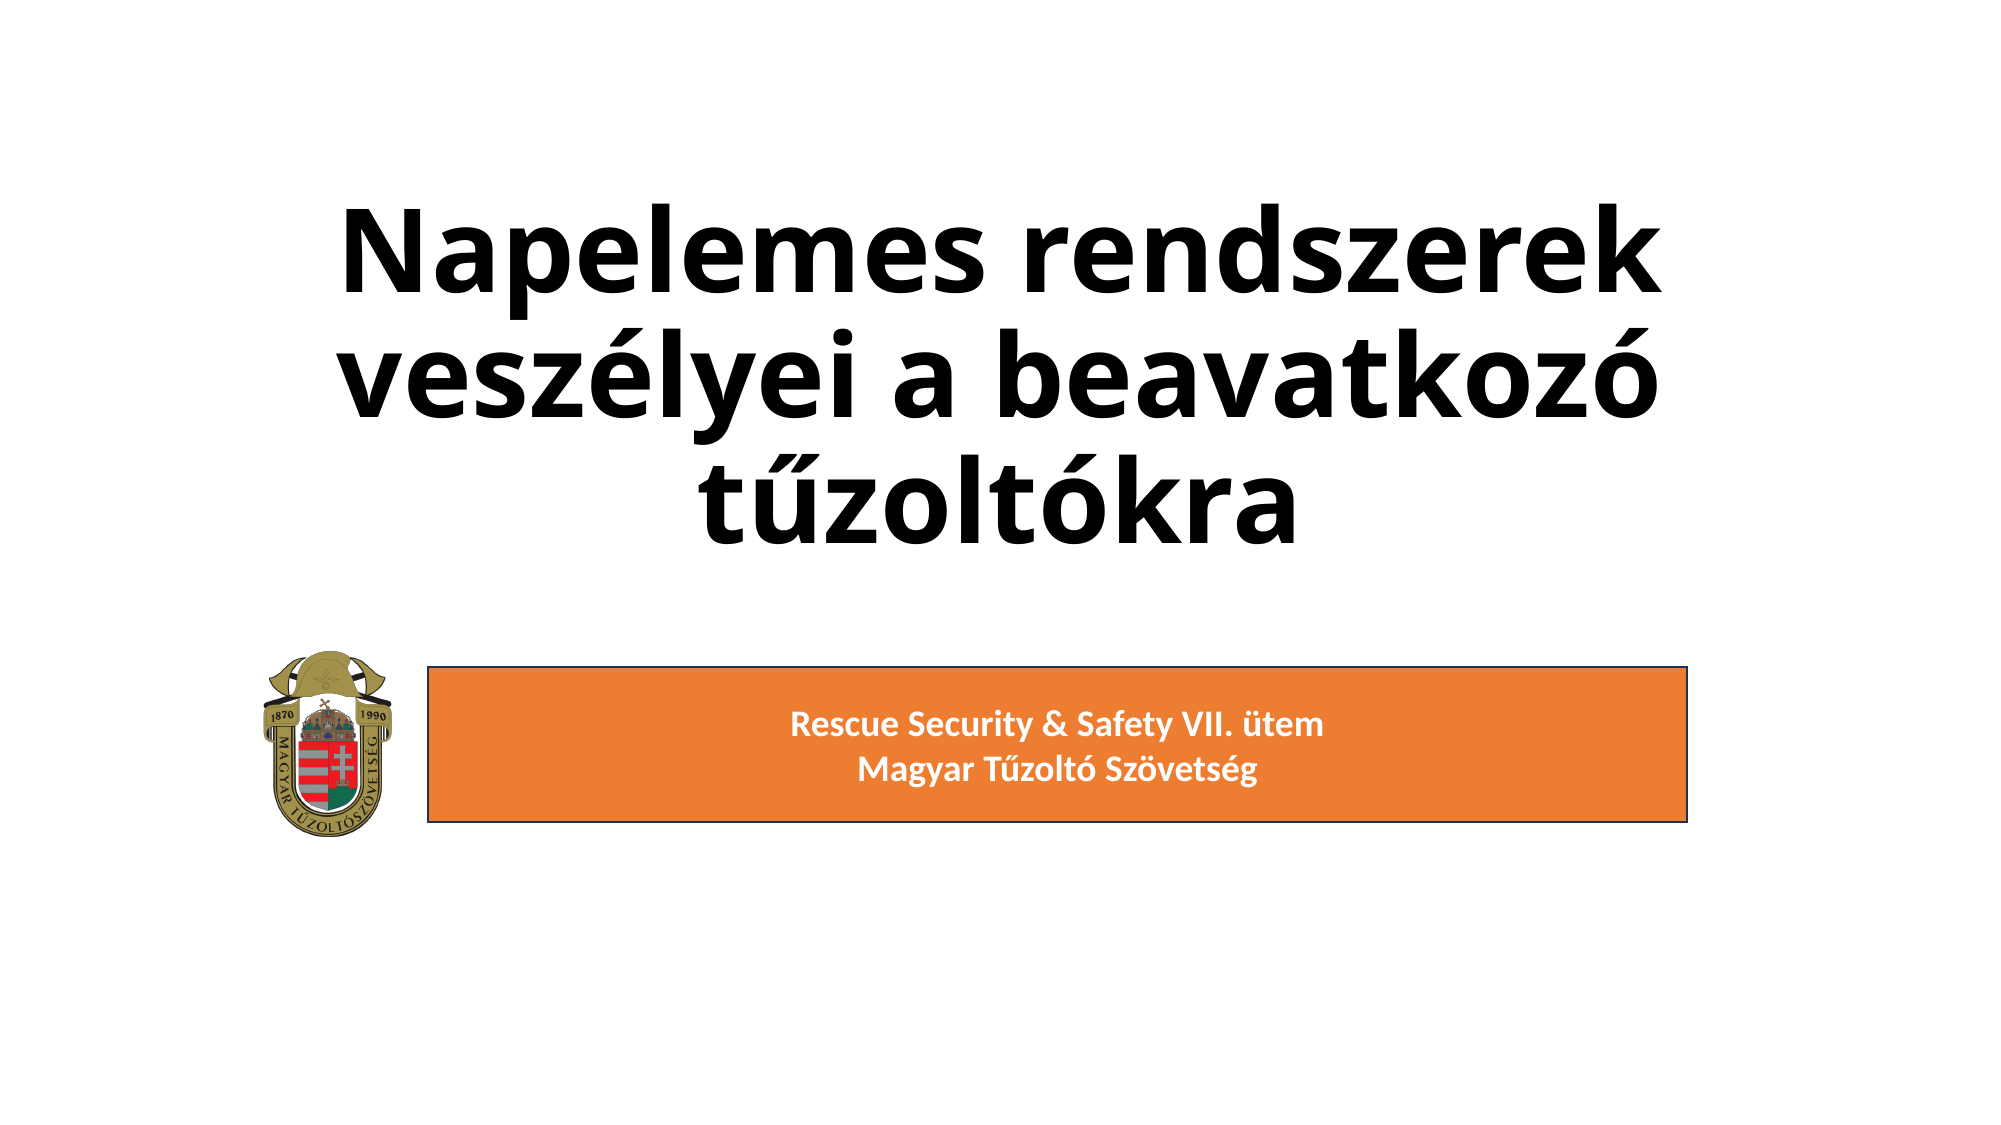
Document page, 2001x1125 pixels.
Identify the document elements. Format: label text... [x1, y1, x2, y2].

title Napelemes rendszerek veszélyei a beavatkozó tűzoltókra [249, 184, 1750, 576]
picture [234, 651, 421, 837]
